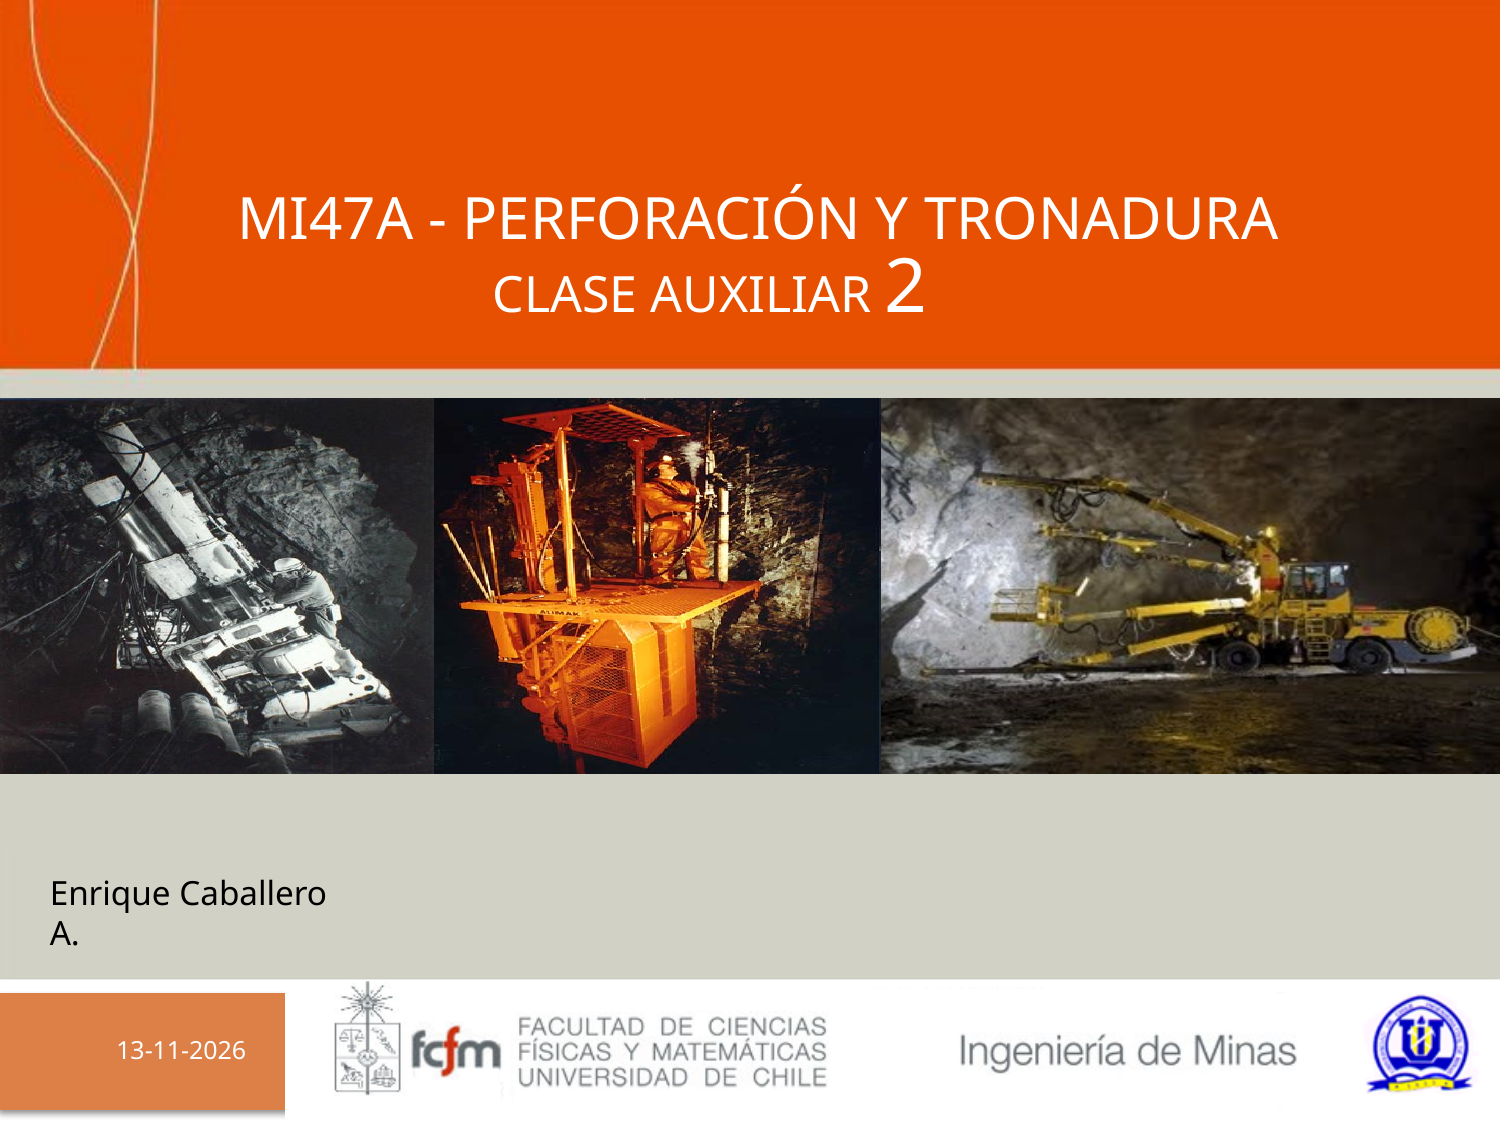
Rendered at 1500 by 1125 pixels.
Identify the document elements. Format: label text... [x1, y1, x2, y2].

text_box MI47A - PERFORACIÓN Y TRONADURA [46, 128, 1469, 255]
text_box CLASE AUXILIAR 2 [0, 222, 1306, 336]
title [23, 784, 1450, 963]
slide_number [12, 995, 278, 1108]
picture [285, 980, 1500, 1125]
text_box Enrique Caballero A. [35, 855, 380, 968]
picture [0, 0, 1500, 979]
